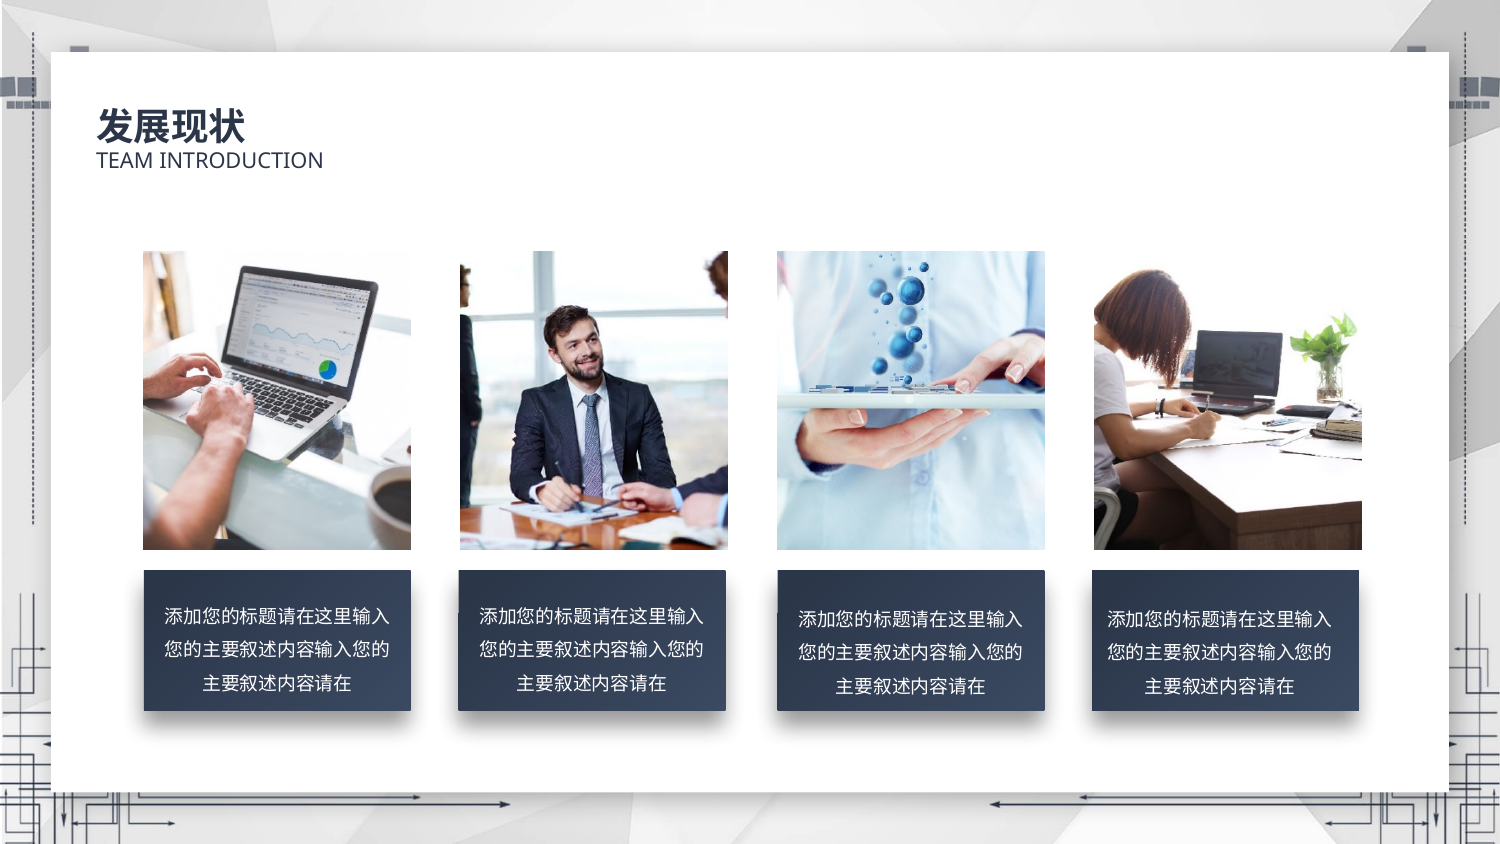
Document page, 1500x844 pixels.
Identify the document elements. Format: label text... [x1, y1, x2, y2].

text_box [143, 569, 412, 712]
text_box [1091, 569, 1360, 712]
text_box 添加您的标题请在这里输入您的主要叙述内容输入您的主要叙述内容请在 [780, 588, 1042, 705]
text_box [457, 569, 726, 712]
text_box 添加您的标题请在这里输入您的主要叙述内容输入您的主要叙述内容请在 [146, 585, 409, 702]
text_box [95, 91, 340, 177]
picture [0, 0, 1500, 844]
text_box [776, 569, 1045, 712]
text_box 添加您的标题请在这里输入您的主要叙述内容输入您的主要叙述内容请在 [461, 585, 723, 702]
text_box 添加您的标题请在这里输入您的主要叙述内容输入您的主要叙述内容请在 [1088, 588, 1351, 705]
